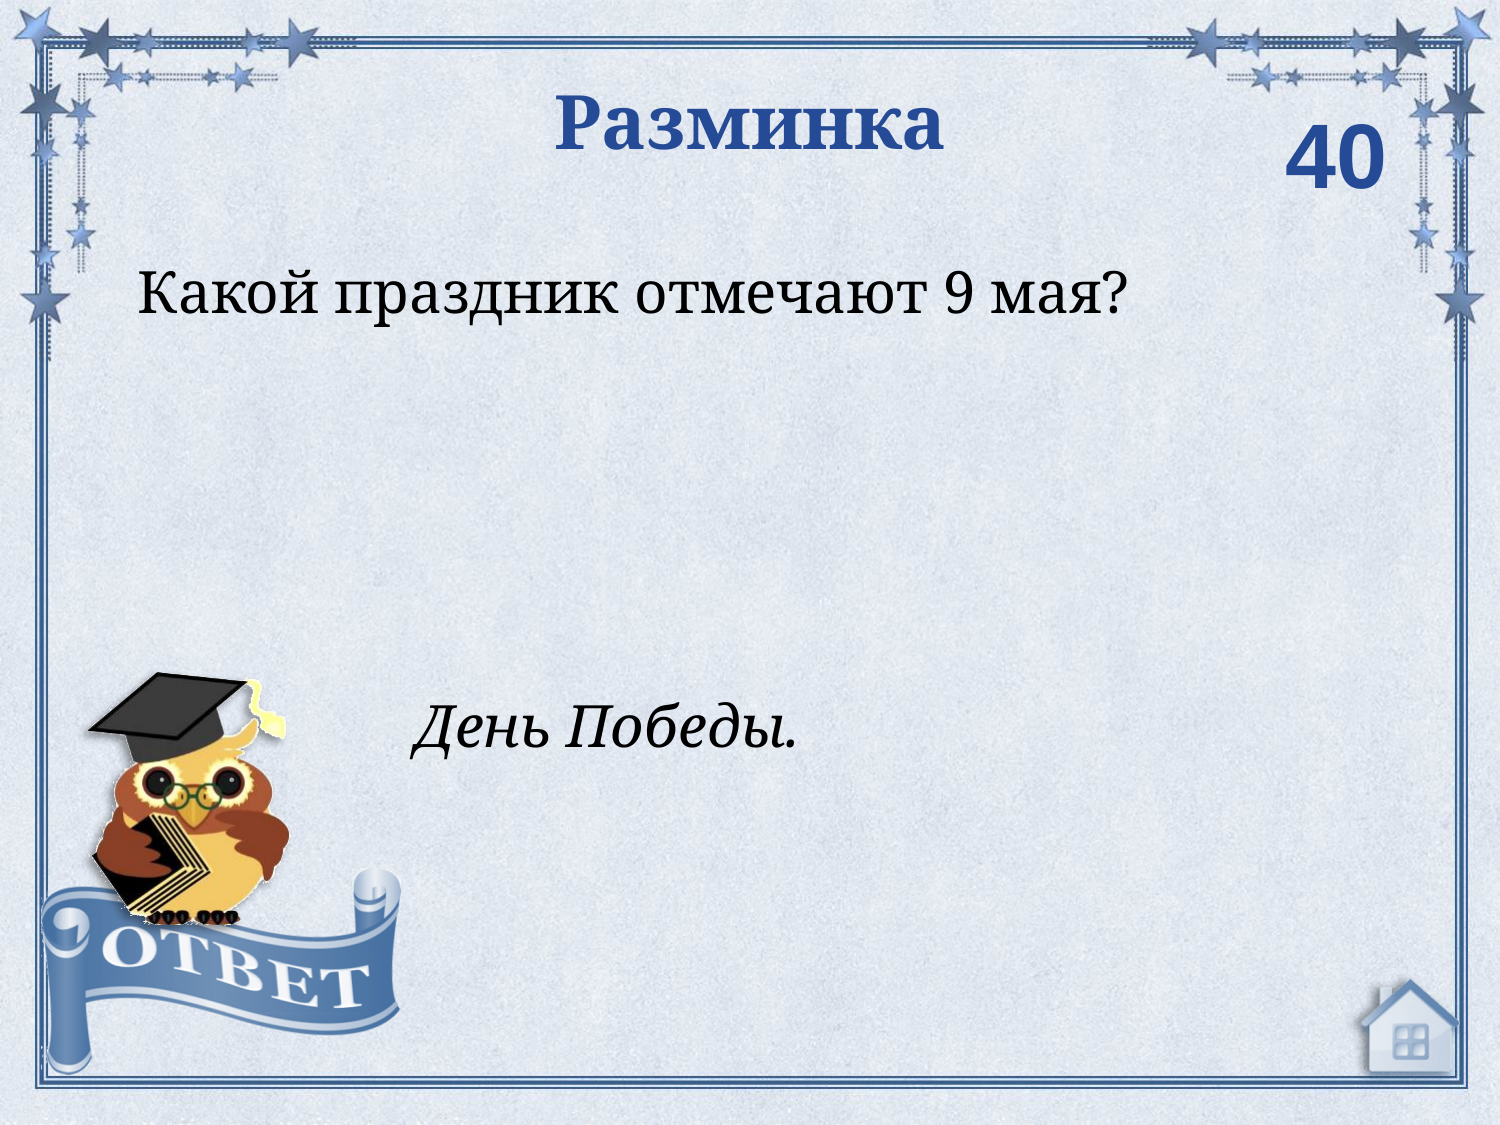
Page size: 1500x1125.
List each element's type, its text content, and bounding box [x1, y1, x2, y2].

text_box Какой праздник отмечают 9 мая? [123, 247, 1378, 333]
text_box День Победы. [400, 681, 1435, 766]
picture [0, 0, 1500, 1125]
text_box 40 [1266, 89, 1407, 215]
text_box Разминка [301, 66, 1200, 172]
